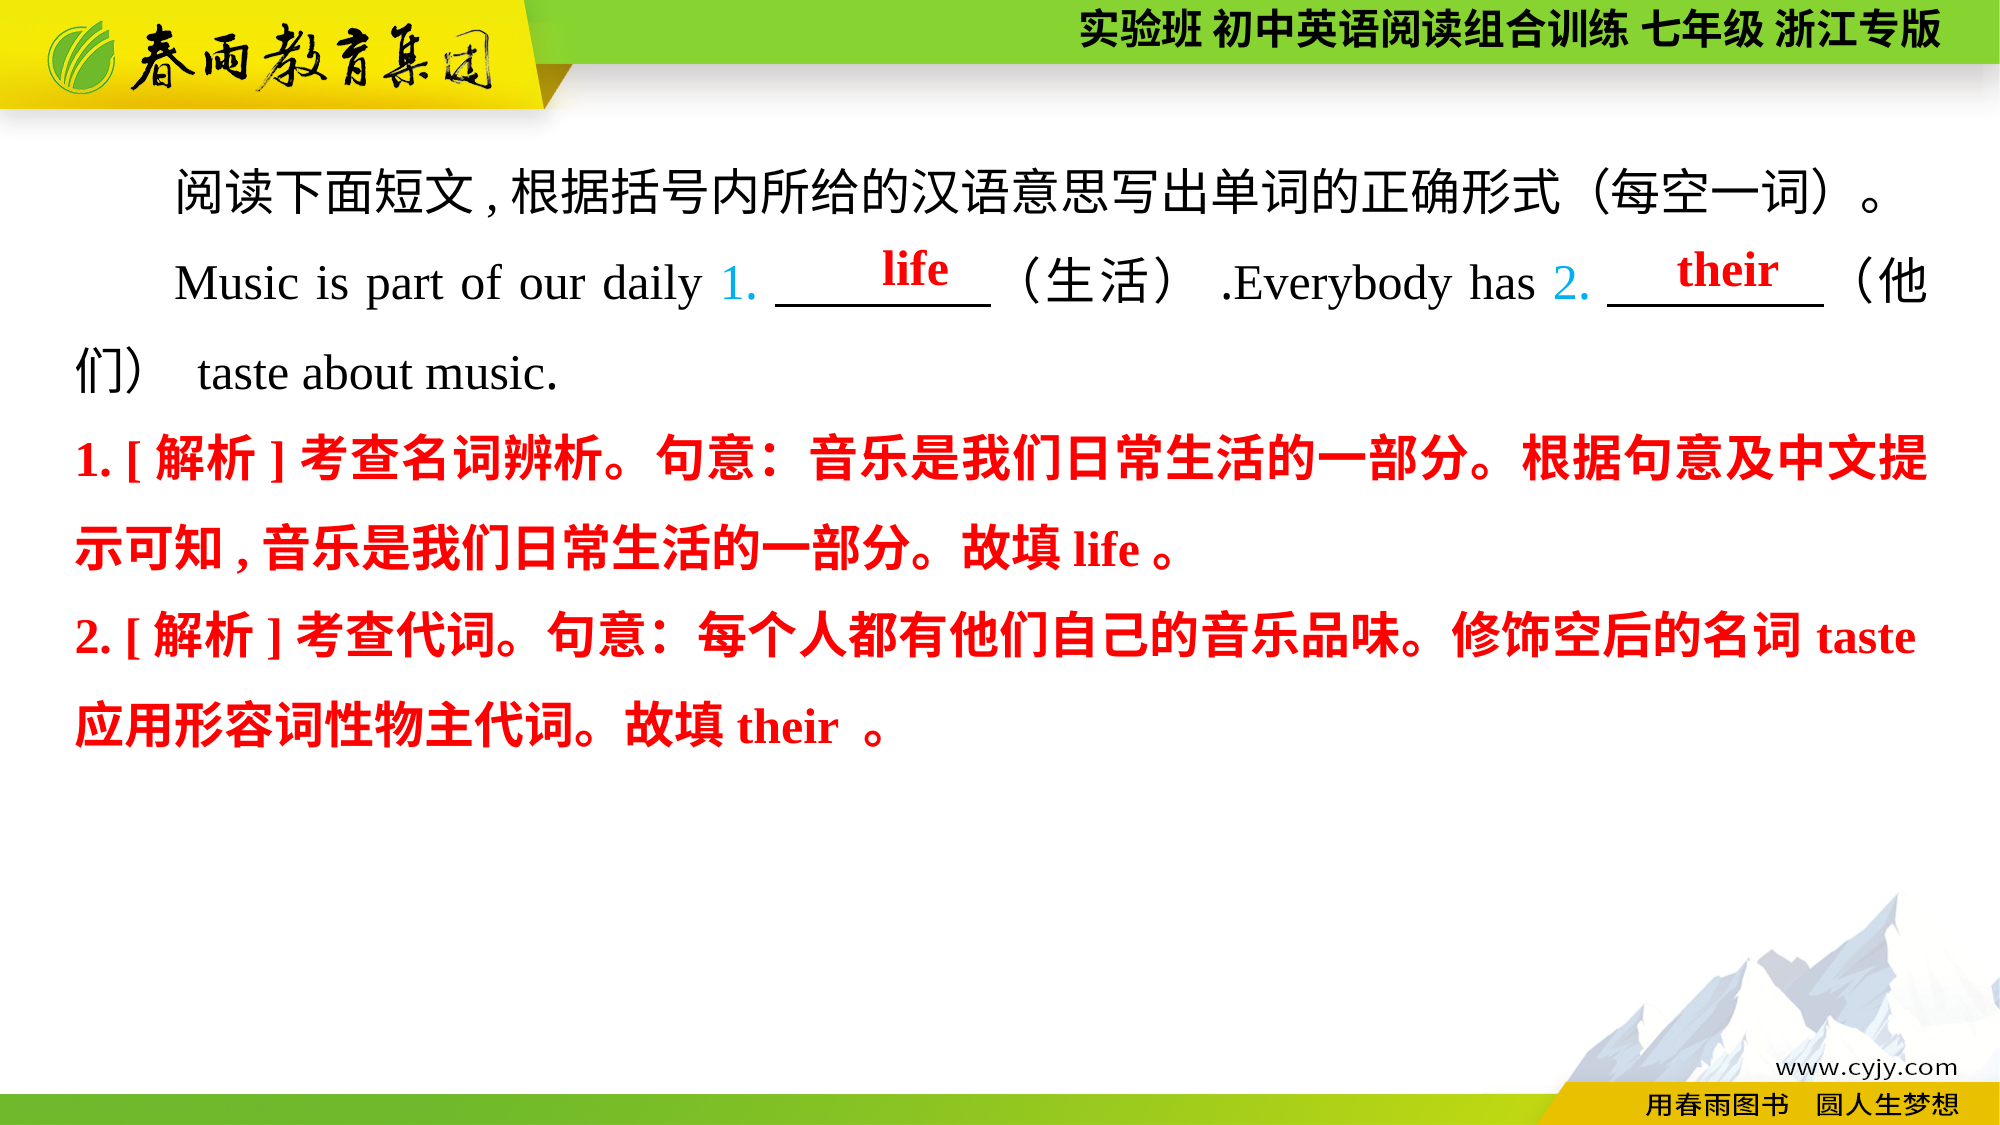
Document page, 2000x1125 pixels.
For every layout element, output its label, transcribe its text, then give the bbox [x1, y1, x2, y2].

text_box 1. [解析]考查名词辨析。句意：音乐是我们日常生活的一部分。根据句意及中文提示可知,音乐是我们日常生活的一部分。故填life。 [59, 389, 1944, 566]
text_box life [867, 228, 965, 304]
text_box 2. [解析]考查代词。句意：每个人都有他们自己的音乐品味。修饰空后的名词taste应用形容词性物主代词。故填their 。 [59, 566, 1944, 762]
list 阅读下面短文,根据括号内所给的汉语意思写出单词的正确形式（每空一词）。 Music is part of our daily 1. （生活）.Everybody has 2. （他们） taste about music. [59, 122, 1944, 389]
picture [0, 0, 2000, 1125]
text_box their [1661, 228, 1795, 304]
